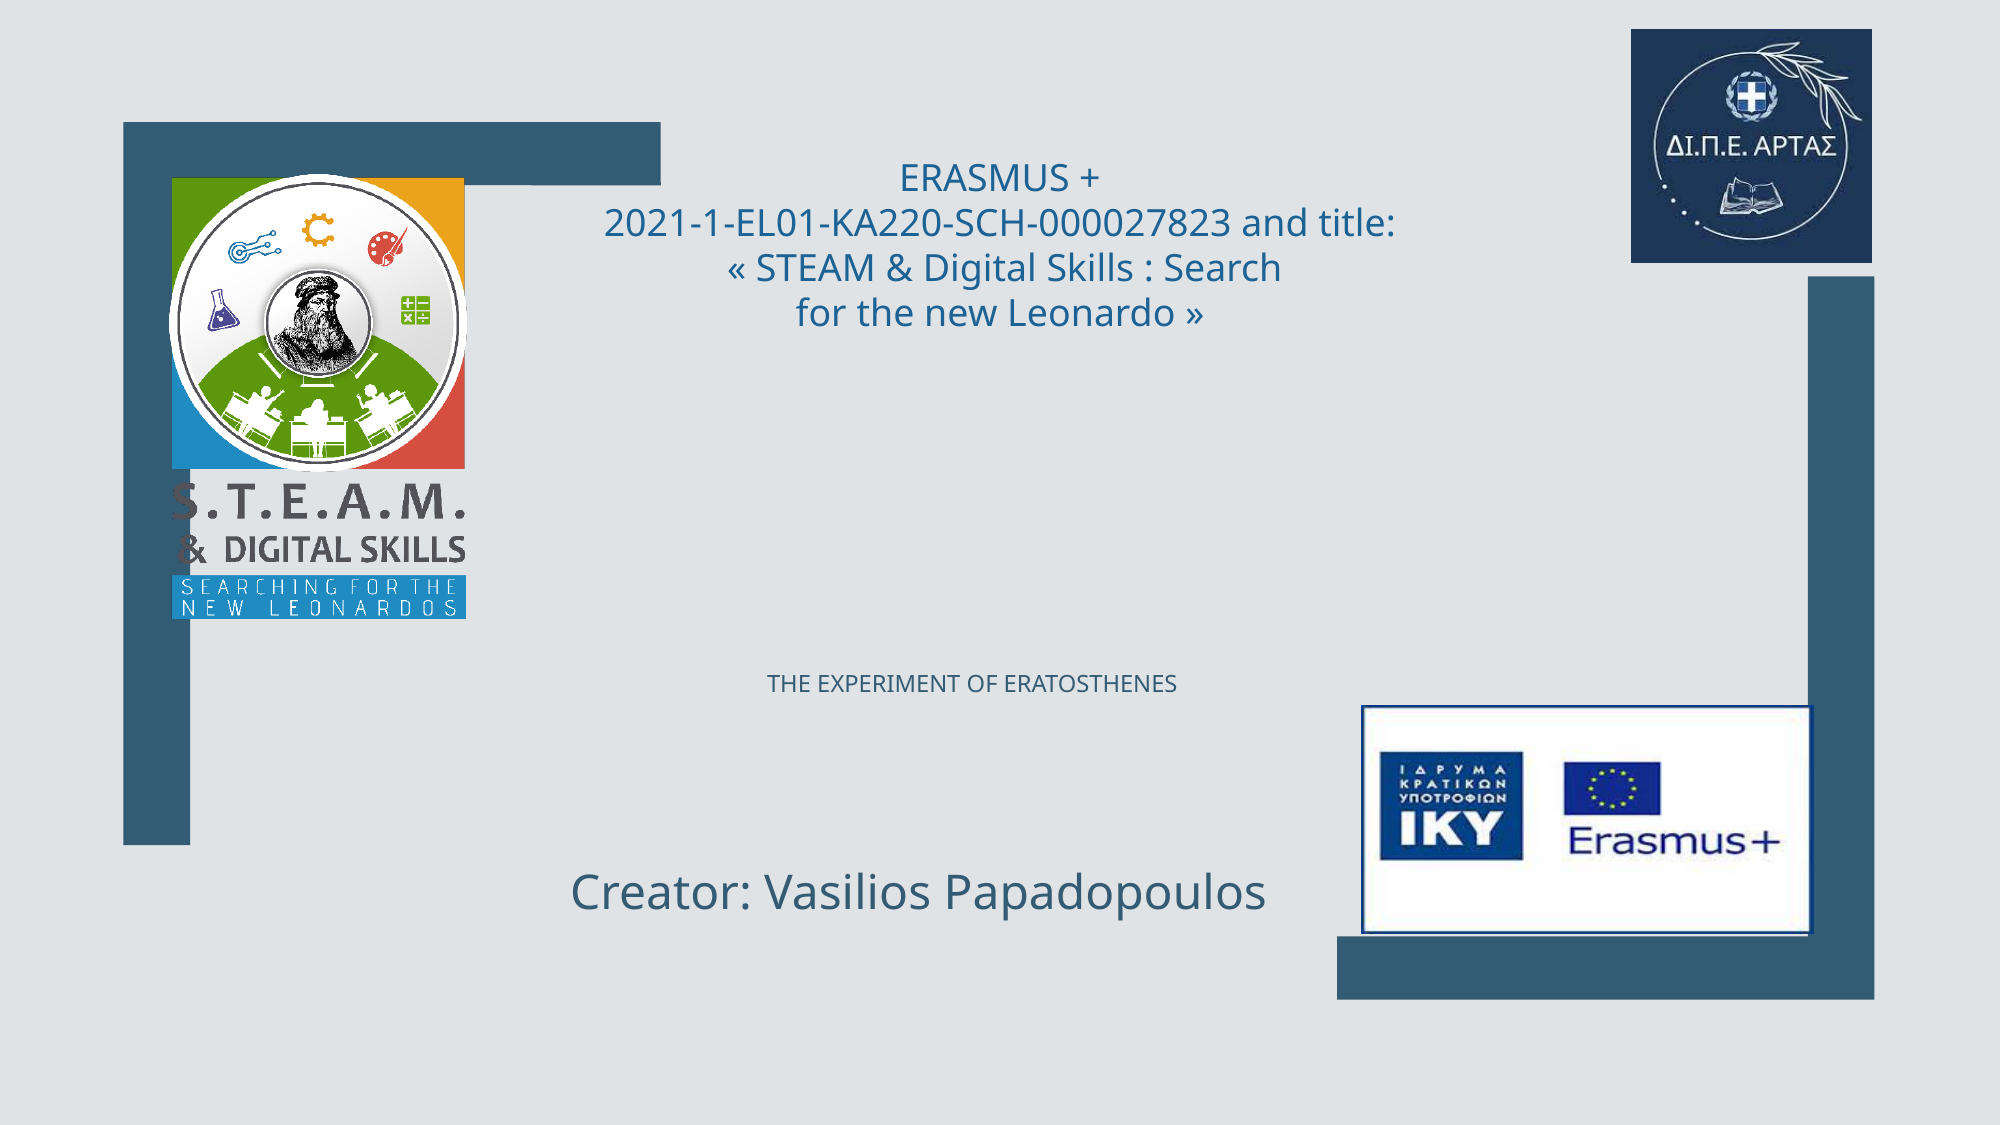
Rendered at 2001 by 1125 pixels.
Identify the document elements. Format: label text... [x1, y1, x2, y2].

title THE EXPERIMENT OF ERATOSTHENES [294, 508, 1651, 660]
picture [1361, 705, 1814, 934]
text_box ERASMUS + 2021-1-EL01-KA220-SCH-000027823 and title: « STEAM & Digital Skills : Search for the new Leonardo » [76, 146, 1924, 341]
picture [1631, 29, 1872, 263]
subtitle Creator: Vasilios Papadopoulos [169, 660, 1669, 933]
picture [168, 174, 467, 619]
